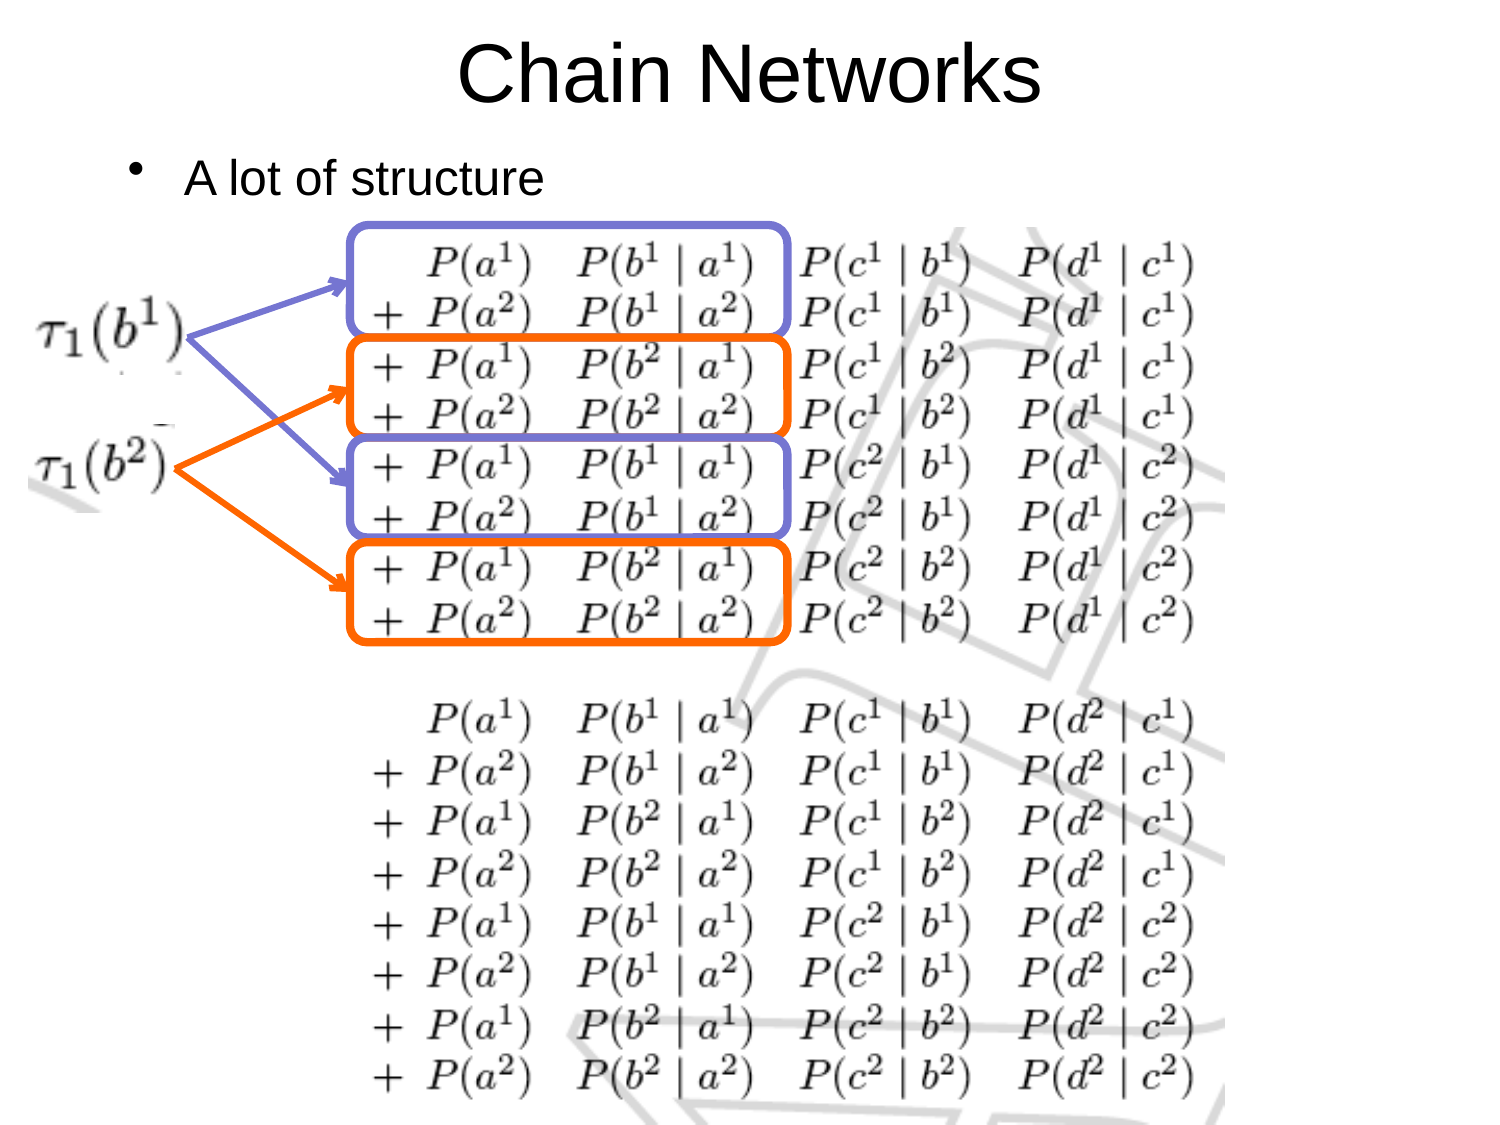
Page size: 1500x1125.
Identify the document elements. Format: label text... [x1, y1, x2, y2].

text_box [28, 387, 351, 593]
title Chain Networks [112, 12, 1388, 126]
list A lot of structure [112, 137, 1388, 1001]
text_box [31, 281, 351, 387]
picture [349, 226, 1226, 1125]
